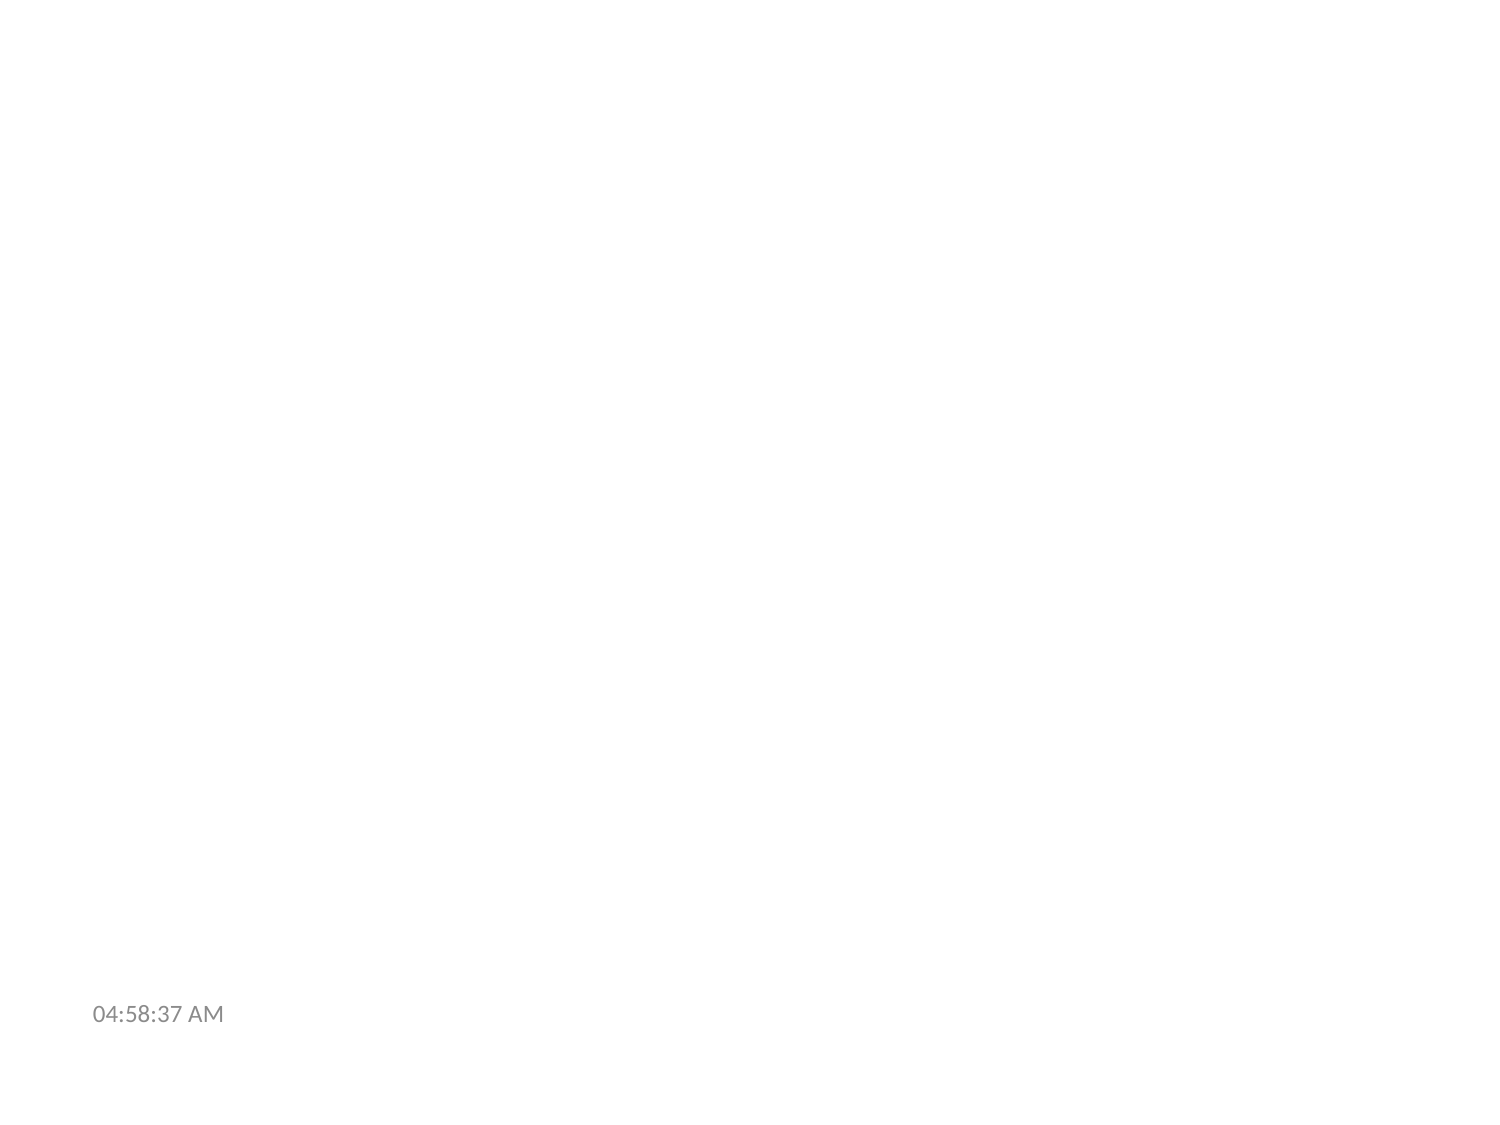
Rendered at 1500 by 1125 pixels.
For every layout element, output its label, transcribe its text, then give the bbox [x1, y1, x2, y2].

text_box 3:35:09 PM [77, 982, 428, 1043]
